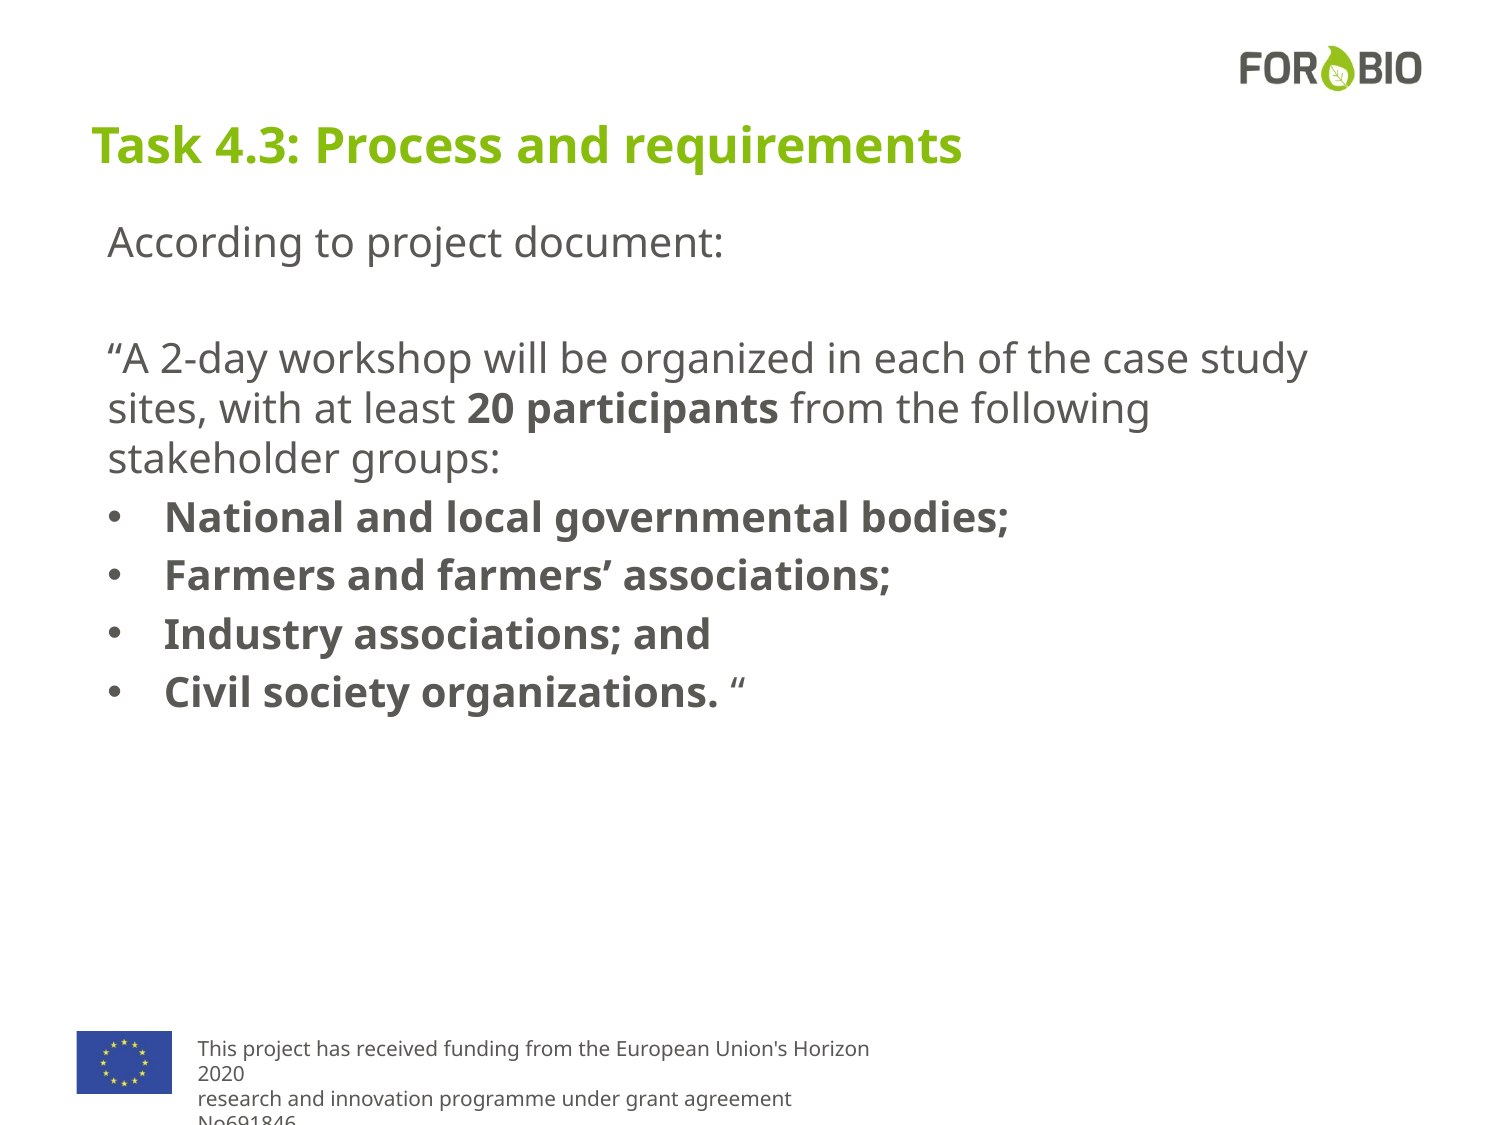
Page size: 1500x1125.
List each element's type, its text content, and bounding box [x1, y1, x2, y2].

title Task 4.3: Process and requirements [76, 30, 1294, 256]
picture [76, 1031, 172, 1094]
picture [1187, 23, 1473, 114]
list According to project document: “A 2-day workshop will be organized in each of the case study sites, with at least 20 participants from the following stakeholder groups: National and local governmental bodies; Farmers and farmers’ associations; Industry associations; and Civil society organizations. “ [92, 208, 1333, 929]
